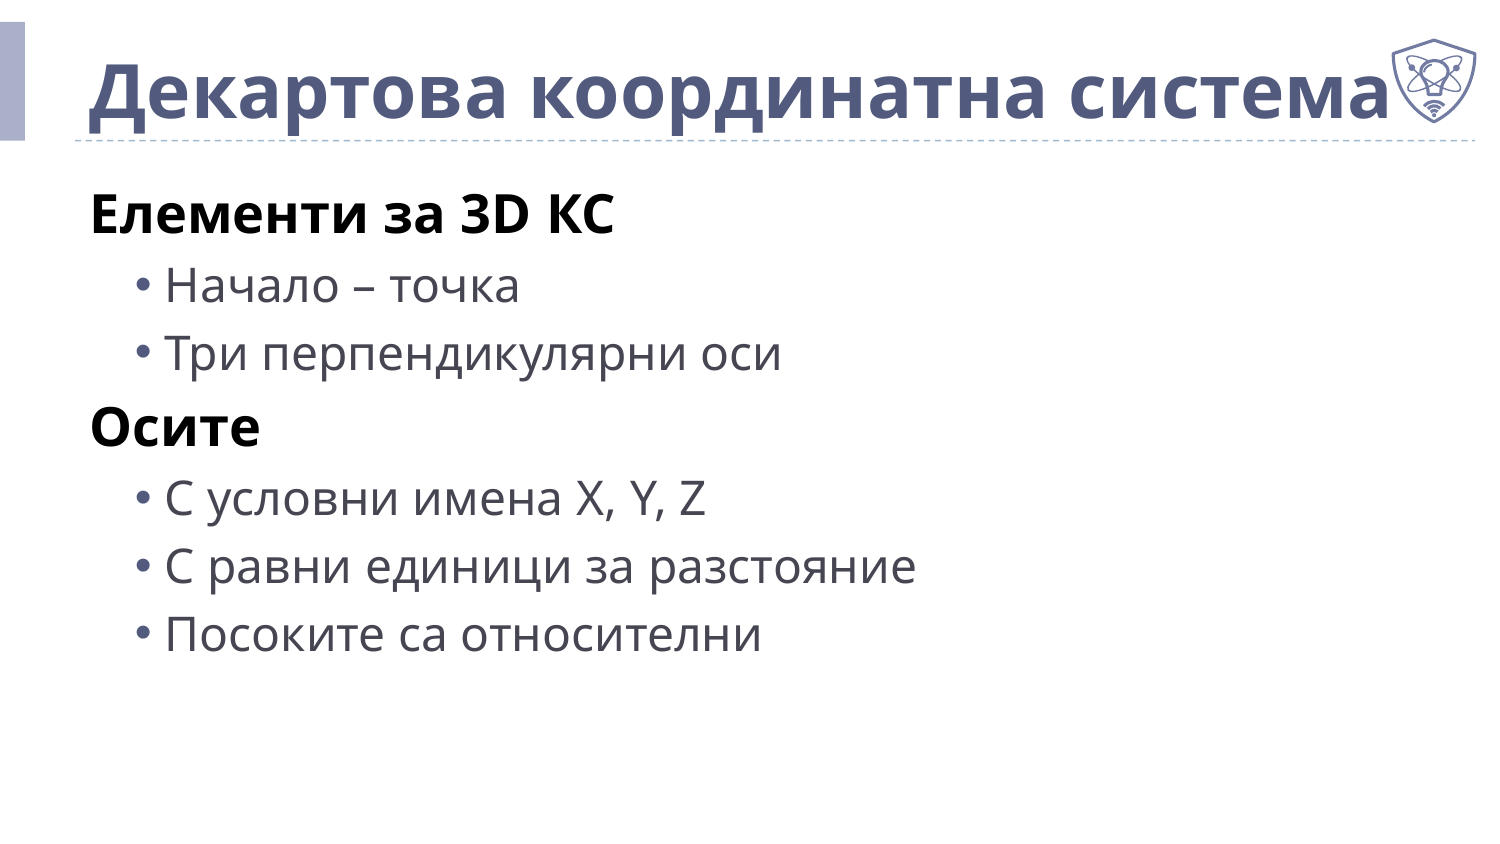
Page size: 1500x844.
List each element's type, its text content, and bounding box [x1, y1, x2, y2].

title Декартова координатна система [75, 18, 1475, 141]
list Елементи за 3D КС Начало – точка Три перпендикулярни оси Осите С условни имена X, Y, Z С равни единици за разстояние Посоките са относителни [75, 171, 1475, 835]
